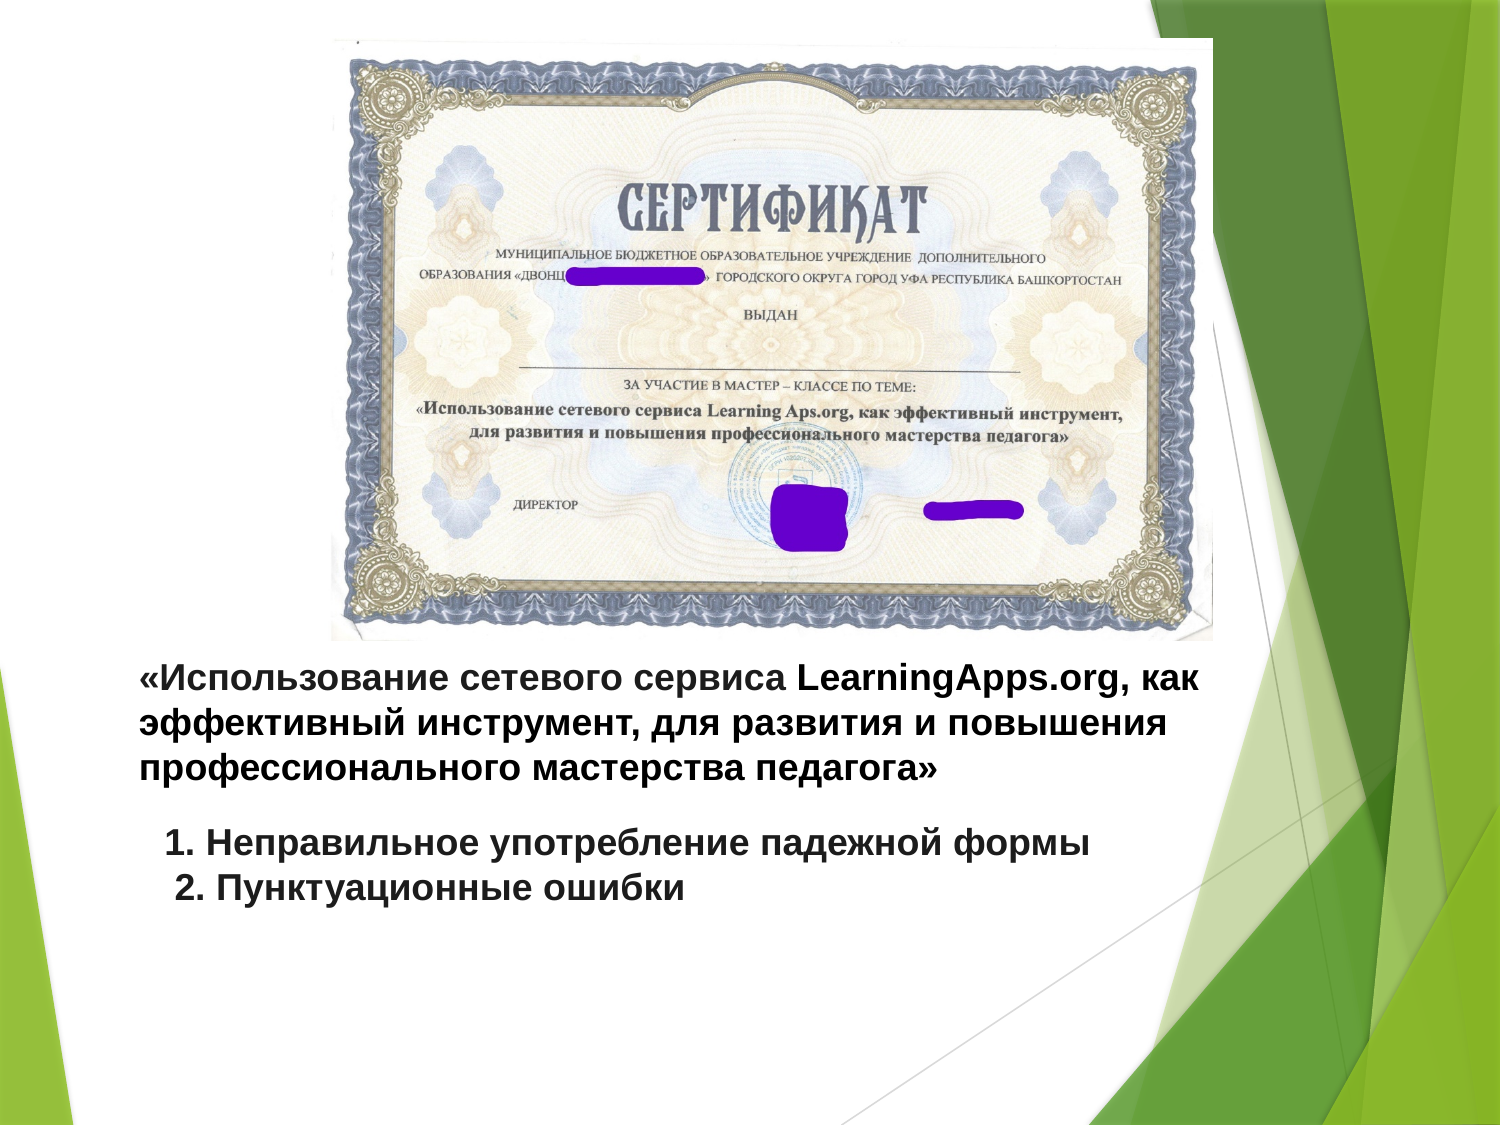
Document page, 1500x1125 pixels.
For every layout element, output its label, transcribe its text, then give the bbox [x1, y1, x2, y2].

text_box 1. Неправильное употребление падежной формы 2. Пунктуационные ошибки [149, 810, 1106, 961]
picture [324, 38, 1214, 642]
text_box «Использование сетевого сервиса LearningApps.org, как эффективный инструмент, для развития и повышения профессионального мастерства педагога» [123, 645, 1376, 840]
